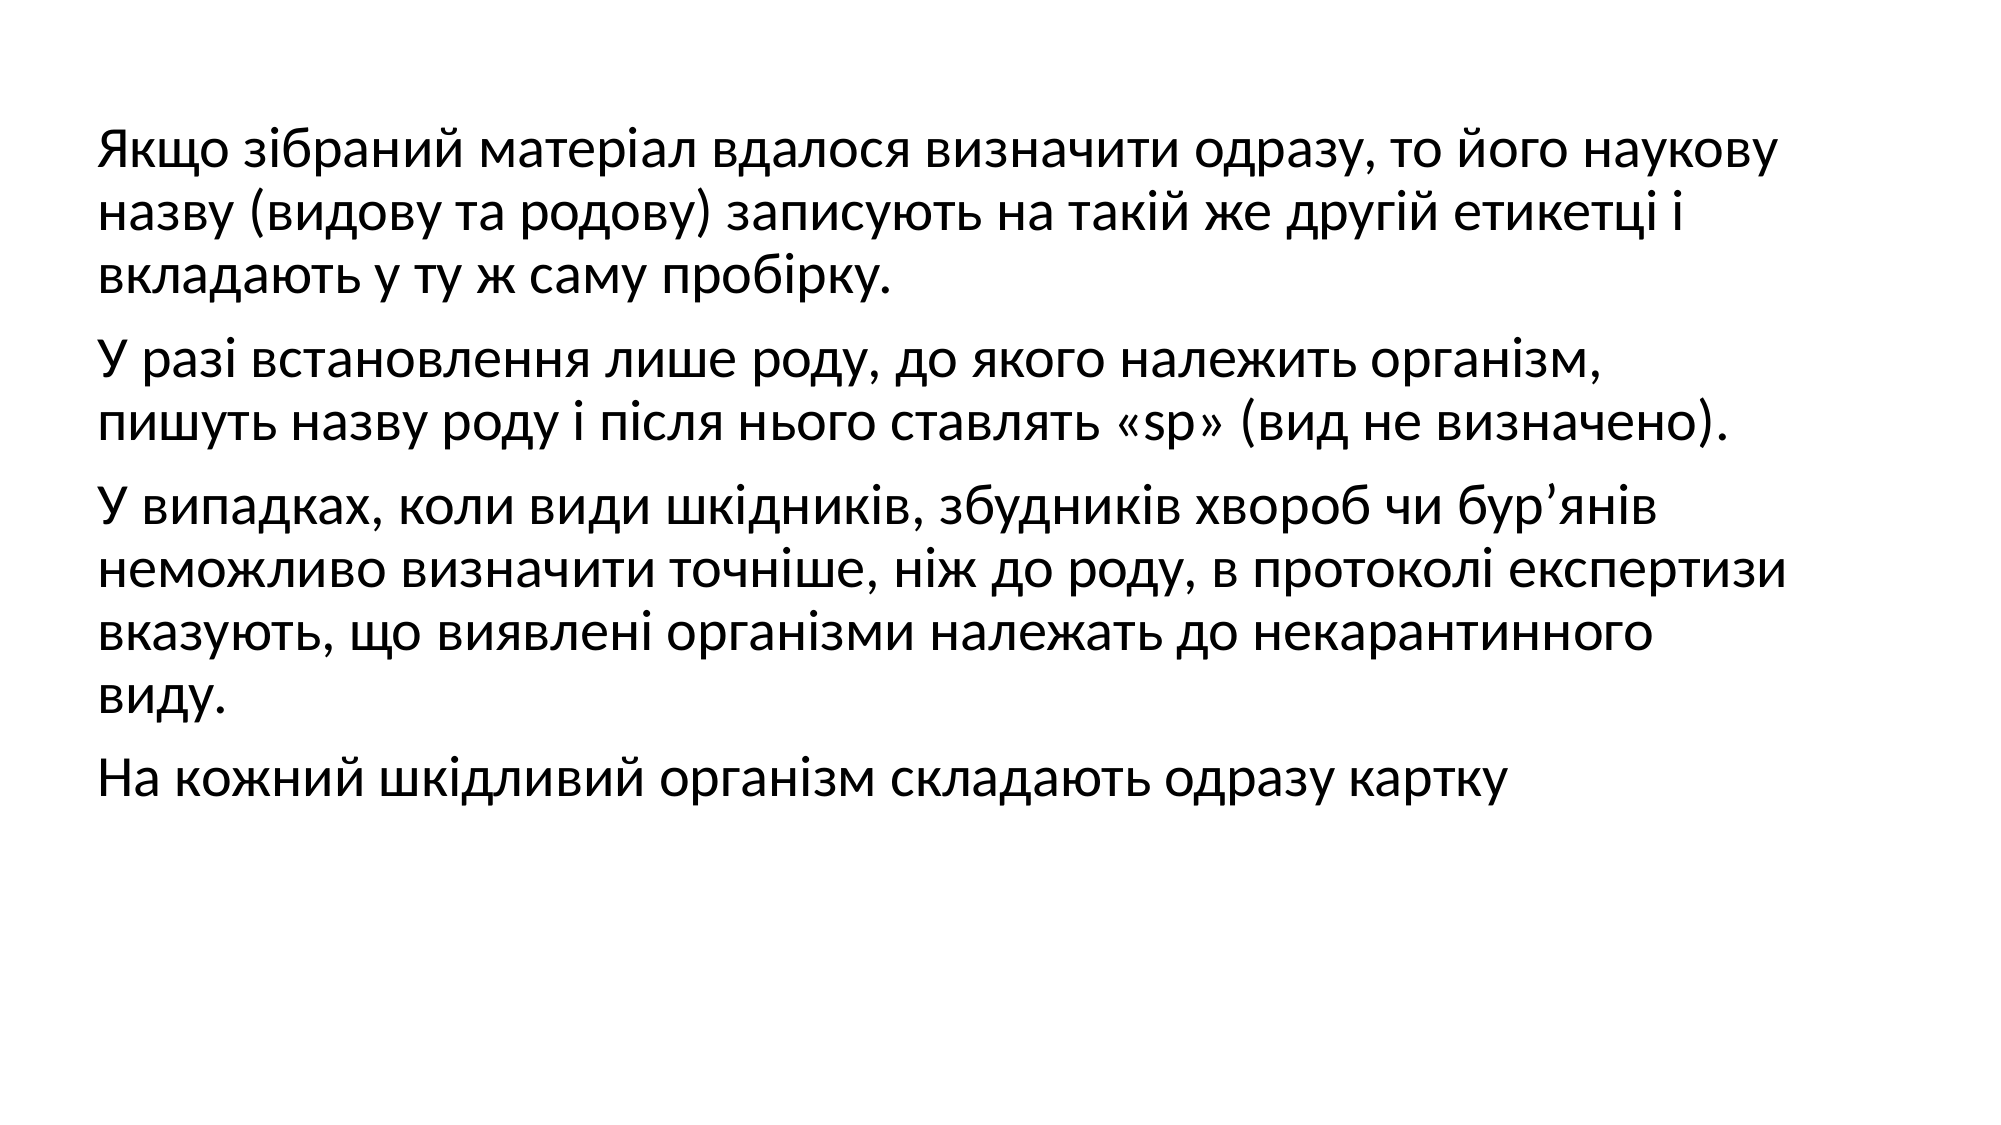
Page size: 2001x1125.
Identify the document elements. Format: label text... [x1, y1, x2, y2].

list Якщо зібраний матеріал вдалося визначити одразу, то його наукову назву (видову та родову) записують на такій же другій етикетці і вкладають у ту ж саму пробірку. У разі встановлення лише роду, до якого належить організм, пишуть назву роду і після нього ставлять «sp» (вид не визначено). У випадках, коли види шкідників, збудників хвороб чи бур’янів неможливо визначити точніше, ніж до роду, в протоколі експертизи вказують, що виявлені організми належать до некарантинного виду. На кожний шкідливий організм складають одразу картку [82, 110, 1808, 824]
